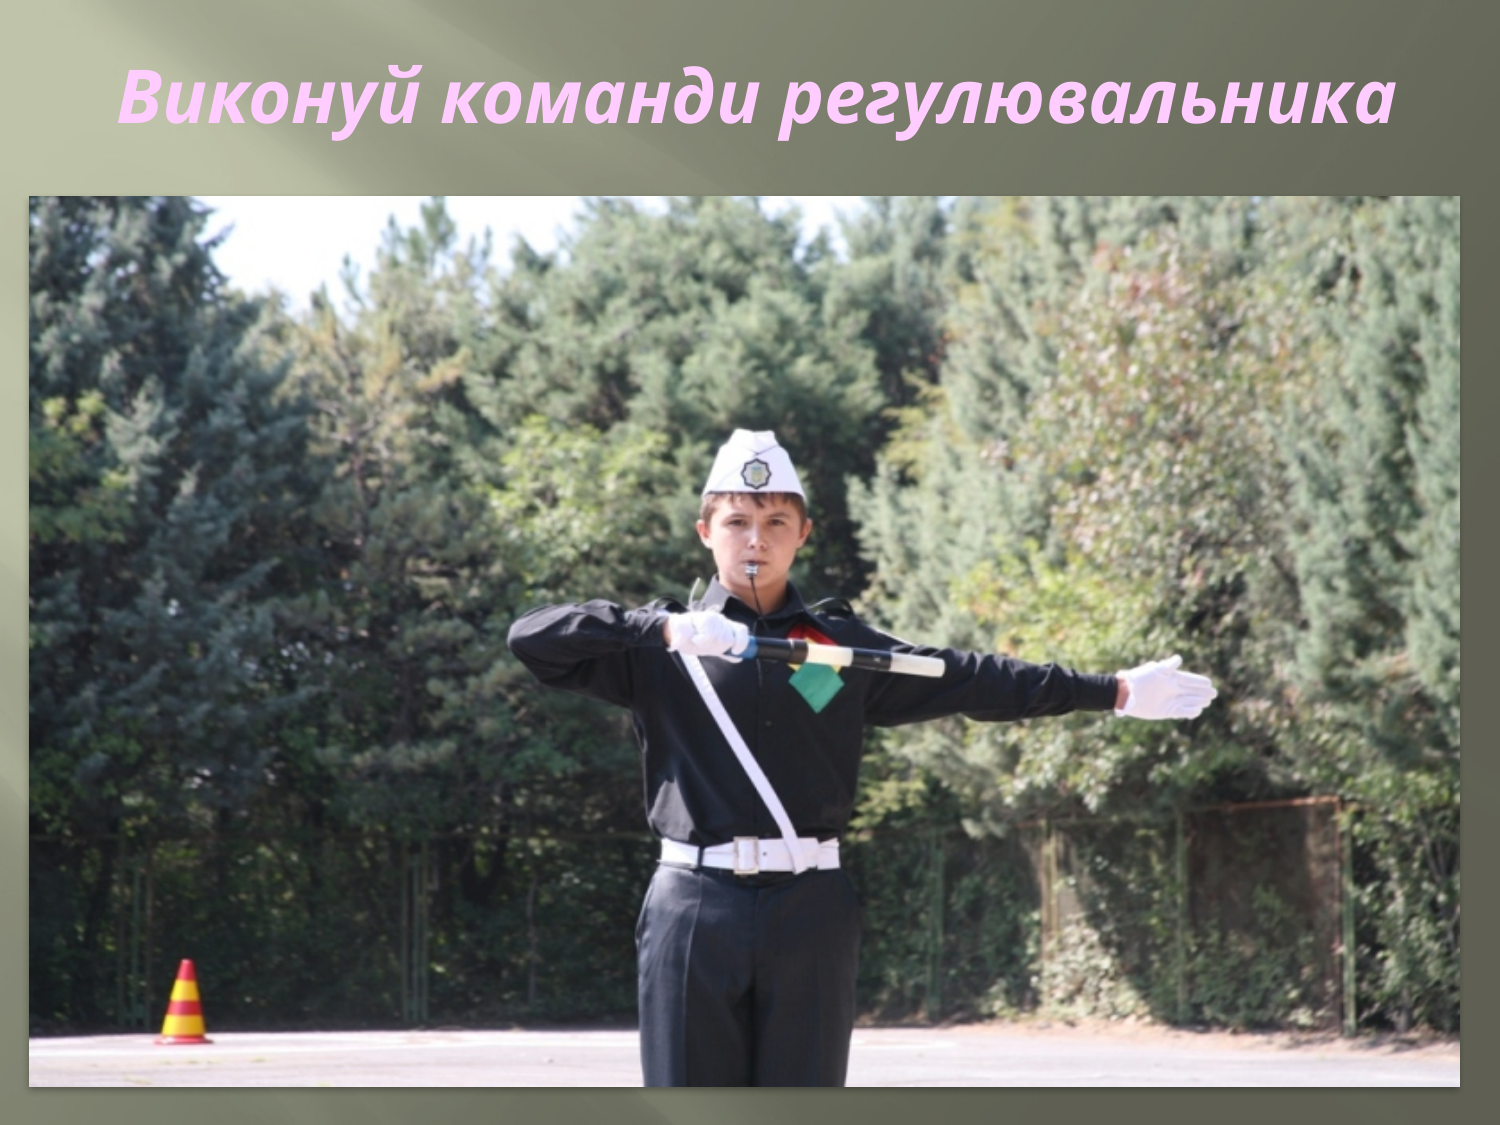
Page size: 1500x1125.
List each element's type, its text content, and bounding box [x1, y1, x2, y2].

title Виконуй команди регулювальника [82, 0, 1432, 188]
picture [29, 196, 1460, 1088]
